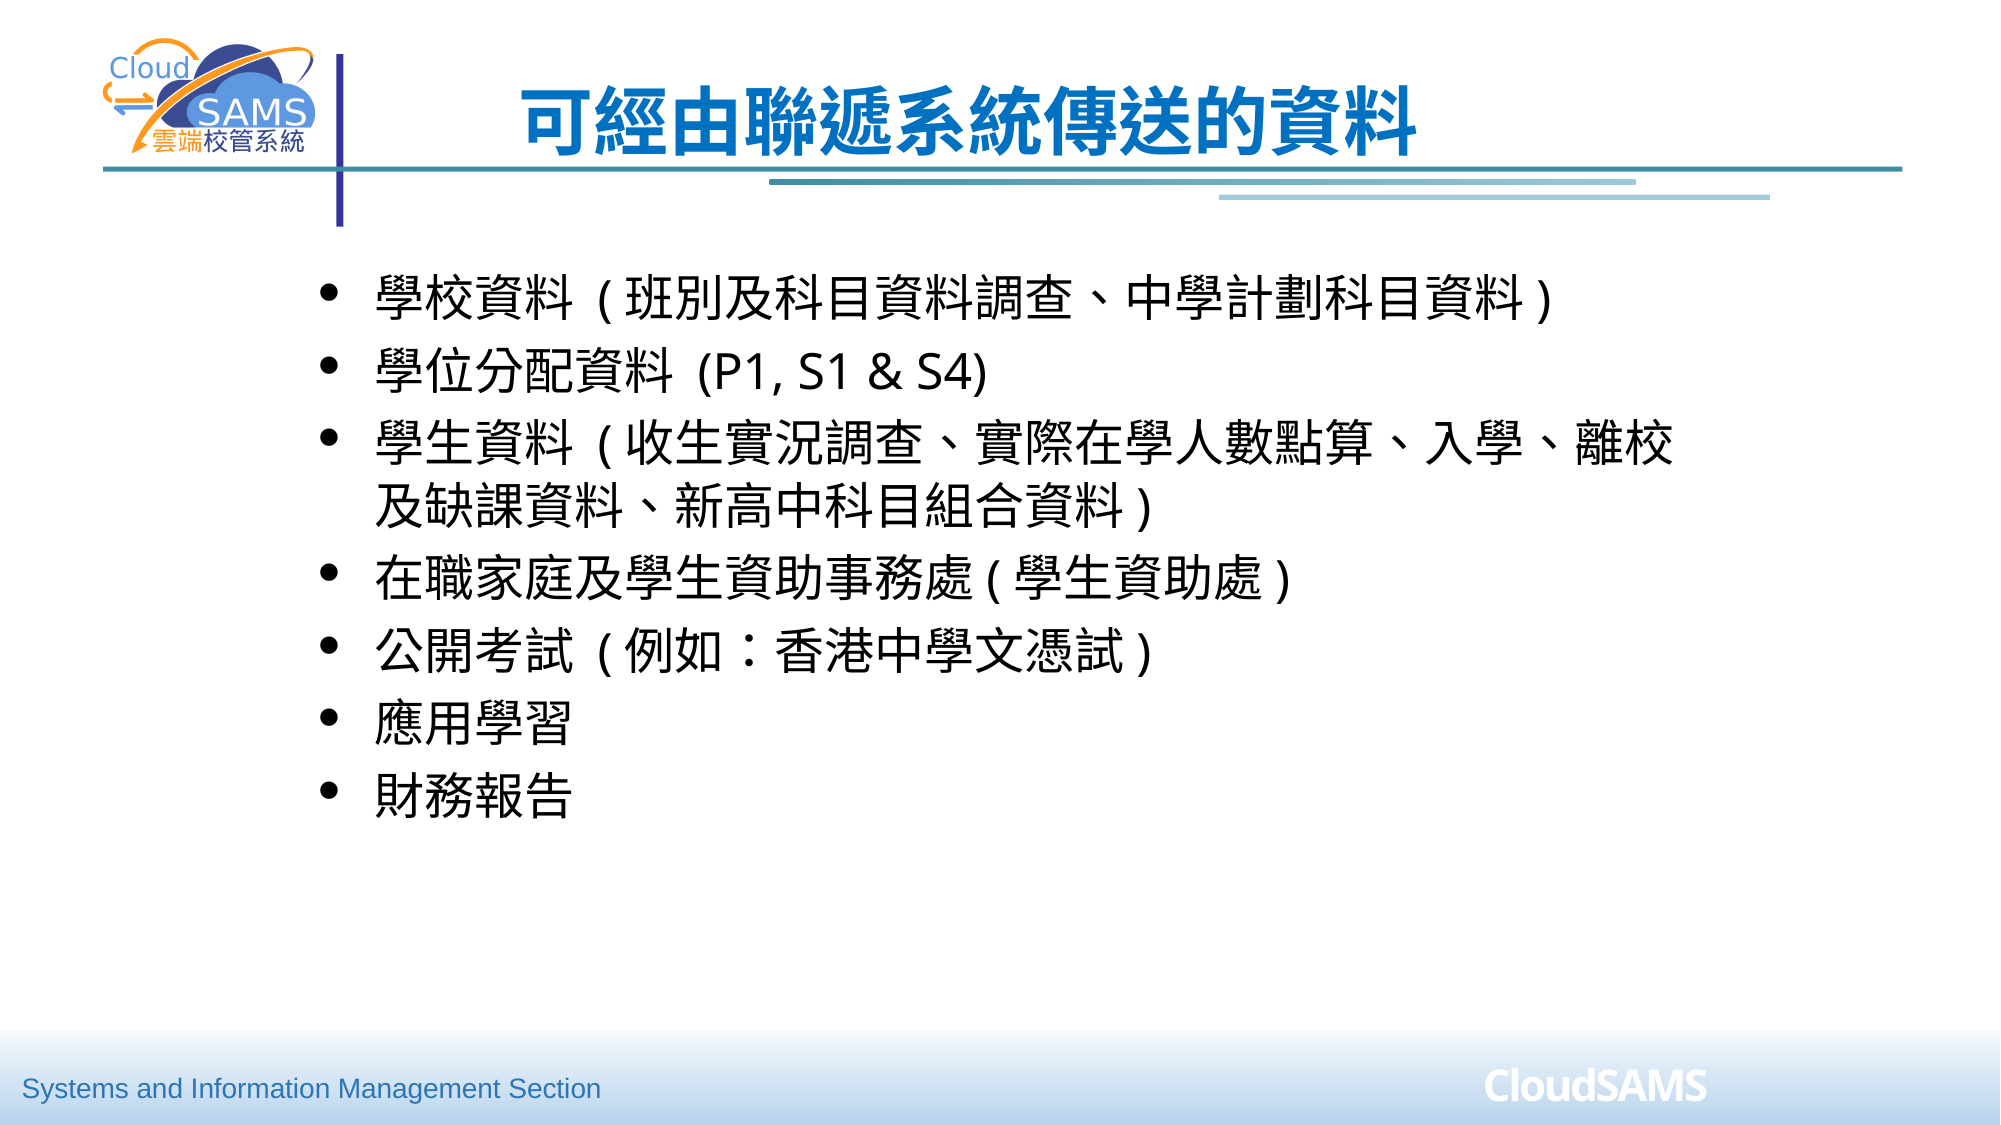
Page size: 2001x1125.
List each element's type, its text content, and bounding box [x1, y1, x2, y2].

text_box 可經由聯遞系統傳送的資料 [503, 86, 1875, 173]
picture [87, 7, 349, 175]
text_box [480, 113, 1390, 174]
text_box 學校資料 (班別及科目資料調查、中學計劃科目資料) 學位分配資料 (P1, S1 & S4) 學生資料 (收生實況調查、實際在學人數點算、入學、離校及缺課資料、新高中科目組合資料) 在職家庭及學生資助事務處(學生資助處) 公開考試 (例如：香港中學文憑試) 應用學習 財務報告 [303, 256, 1738, 1054]
